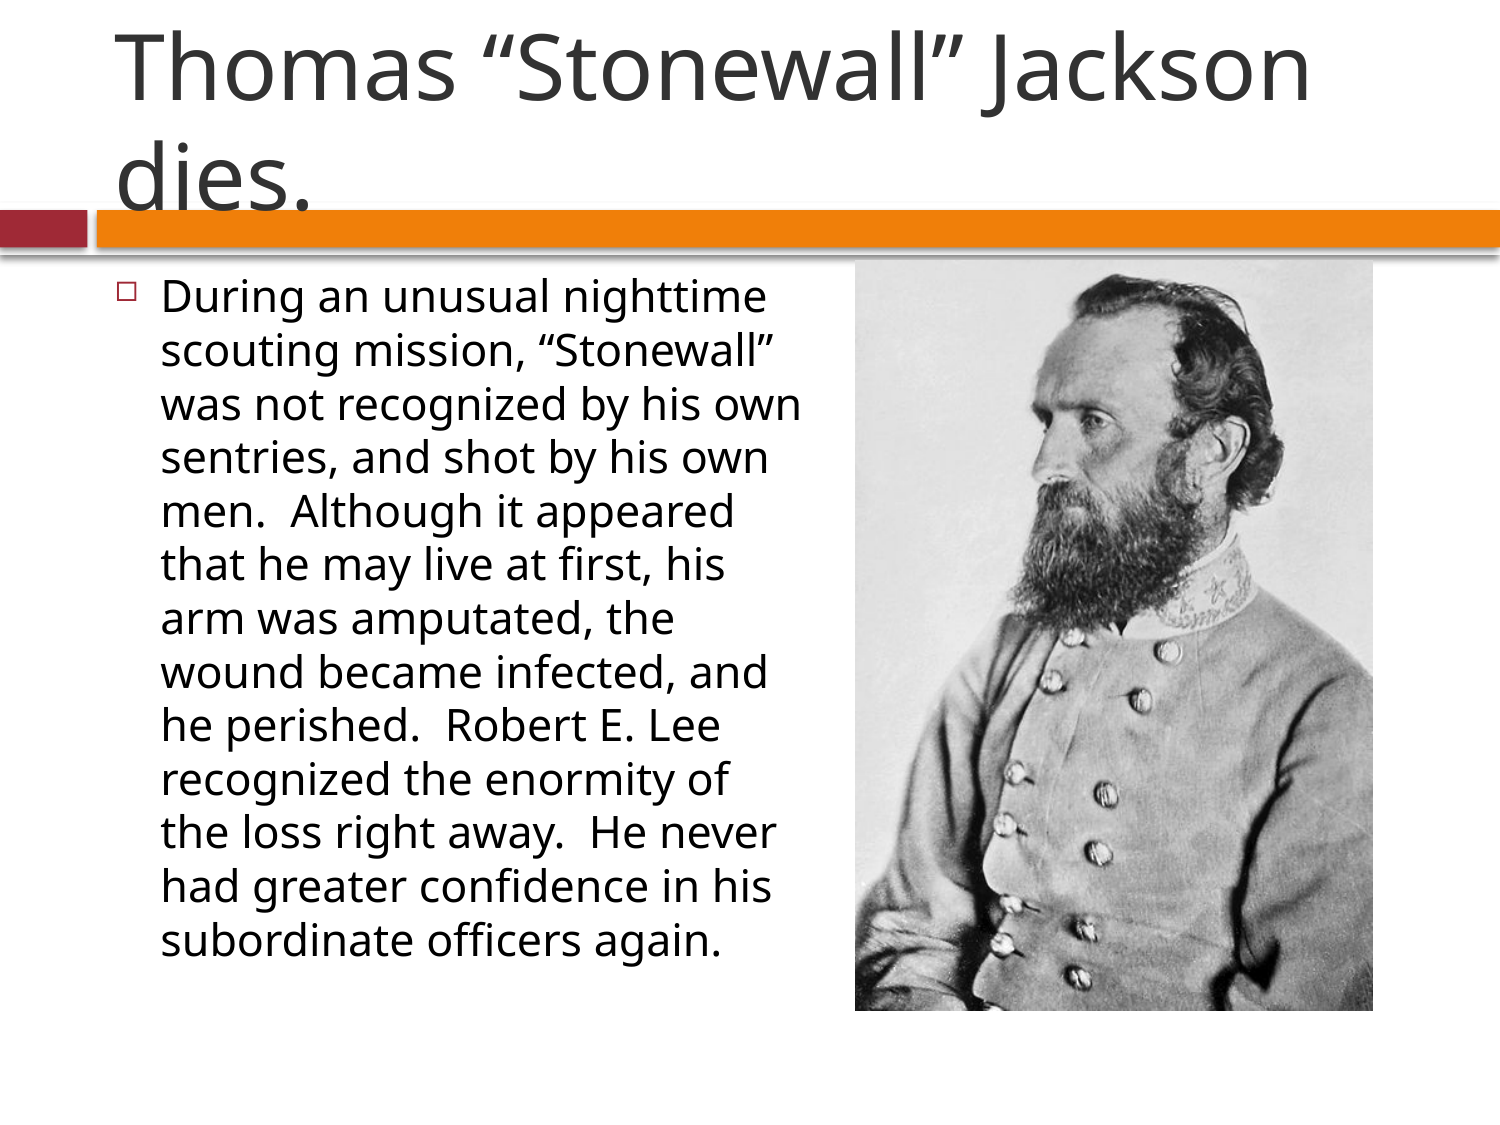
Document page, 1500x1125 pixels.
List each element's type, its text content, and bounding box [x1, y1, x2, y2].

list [854, 260, 1373, 1011]
list During an unusual nighttime scouting mission, “Stonewall” was not recognized by his own sentries, and shot by his own men. Although it appeared that he may live at first, his arm was amputated, the wound became infected, and he perished. Robert E. Lee recognized the enormity of the loss right away. He never had greater confidence in his subordinate officers again. [99, 260, 825, 1011]
title Thomas “Stonewall” Jackson dies. [99, 37, 1438, 200]
